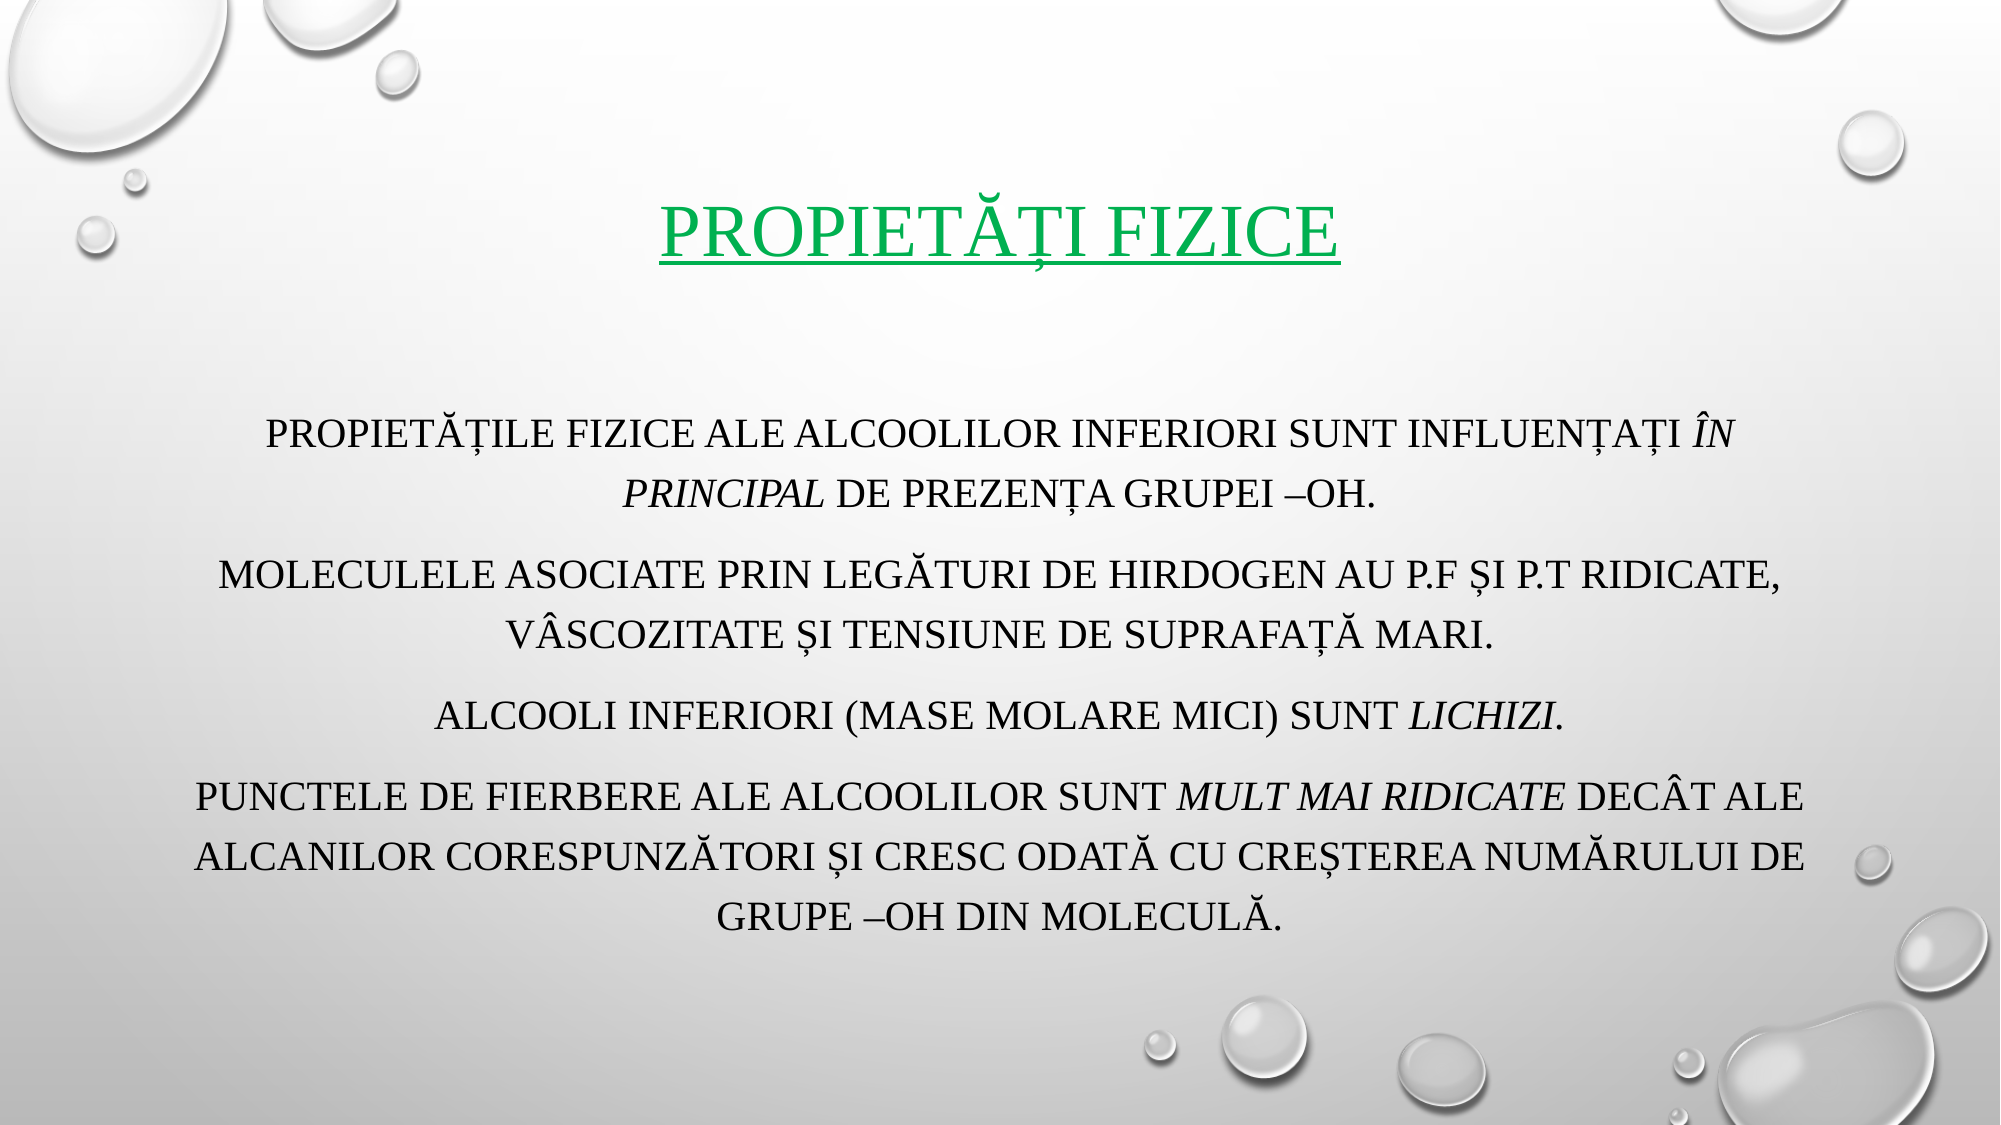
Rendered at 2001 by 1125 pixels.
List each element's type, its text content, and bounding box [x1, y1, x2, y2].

list Propietățile fizice ale alcoolilor inferiori sunt influențați în principal de prezența grupei –OH. Moleculele asociate prin legături de hirdogen au p.f și P.T ridicate, vâscozitate și tensiune de suprafață mari. Alcooli inferiori (mase molare mici) sunt lichizi. Punctele de fierbere ale alcoolilor sunt mult mai ridicate decât ale alcanilor corespunzători și cresc odată cu creșterea numărului de grupe –oh din moleculă. [149, 388, 1850, 950]
picture [0, 0, 2000, 1125]
title Propietăți fizice [149, 101, 1851, 364]
